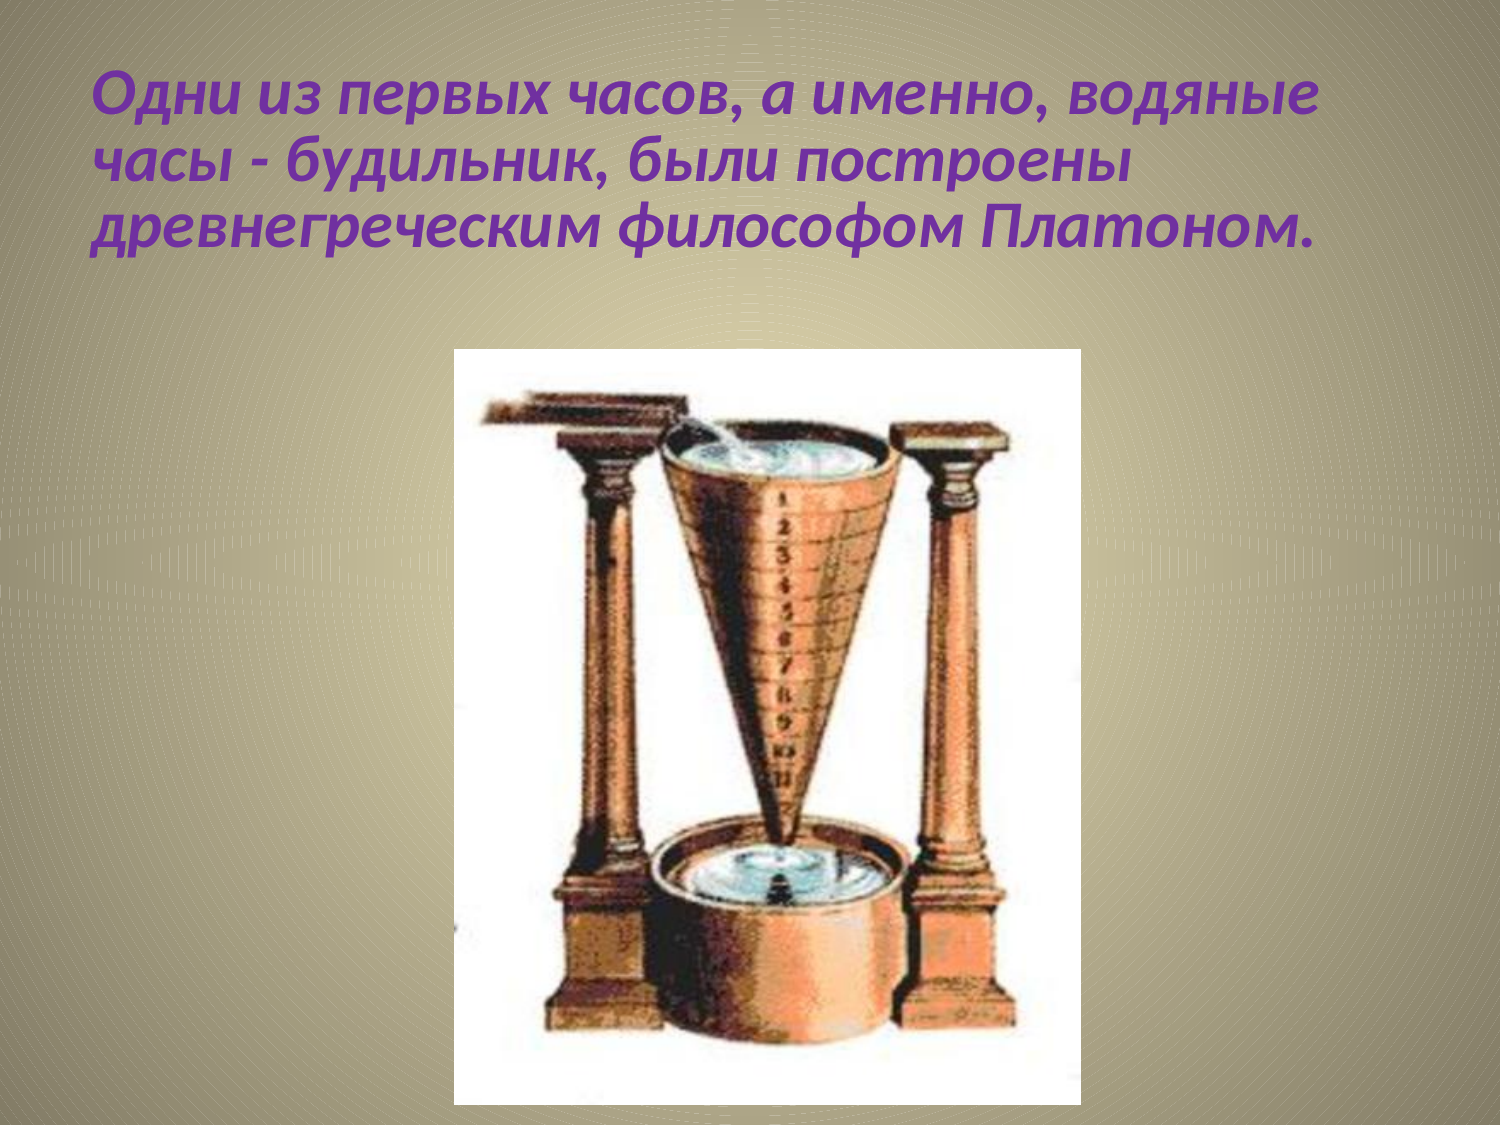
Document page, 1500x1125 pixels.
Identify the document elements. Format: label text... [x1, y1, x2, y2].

list Одни из первых часов, а именно, водяные часы - будильник, были построены древнегреческим философом Платоном. [76, 56, 1459, 321]
picture [454, 349, 1081, 1105]
